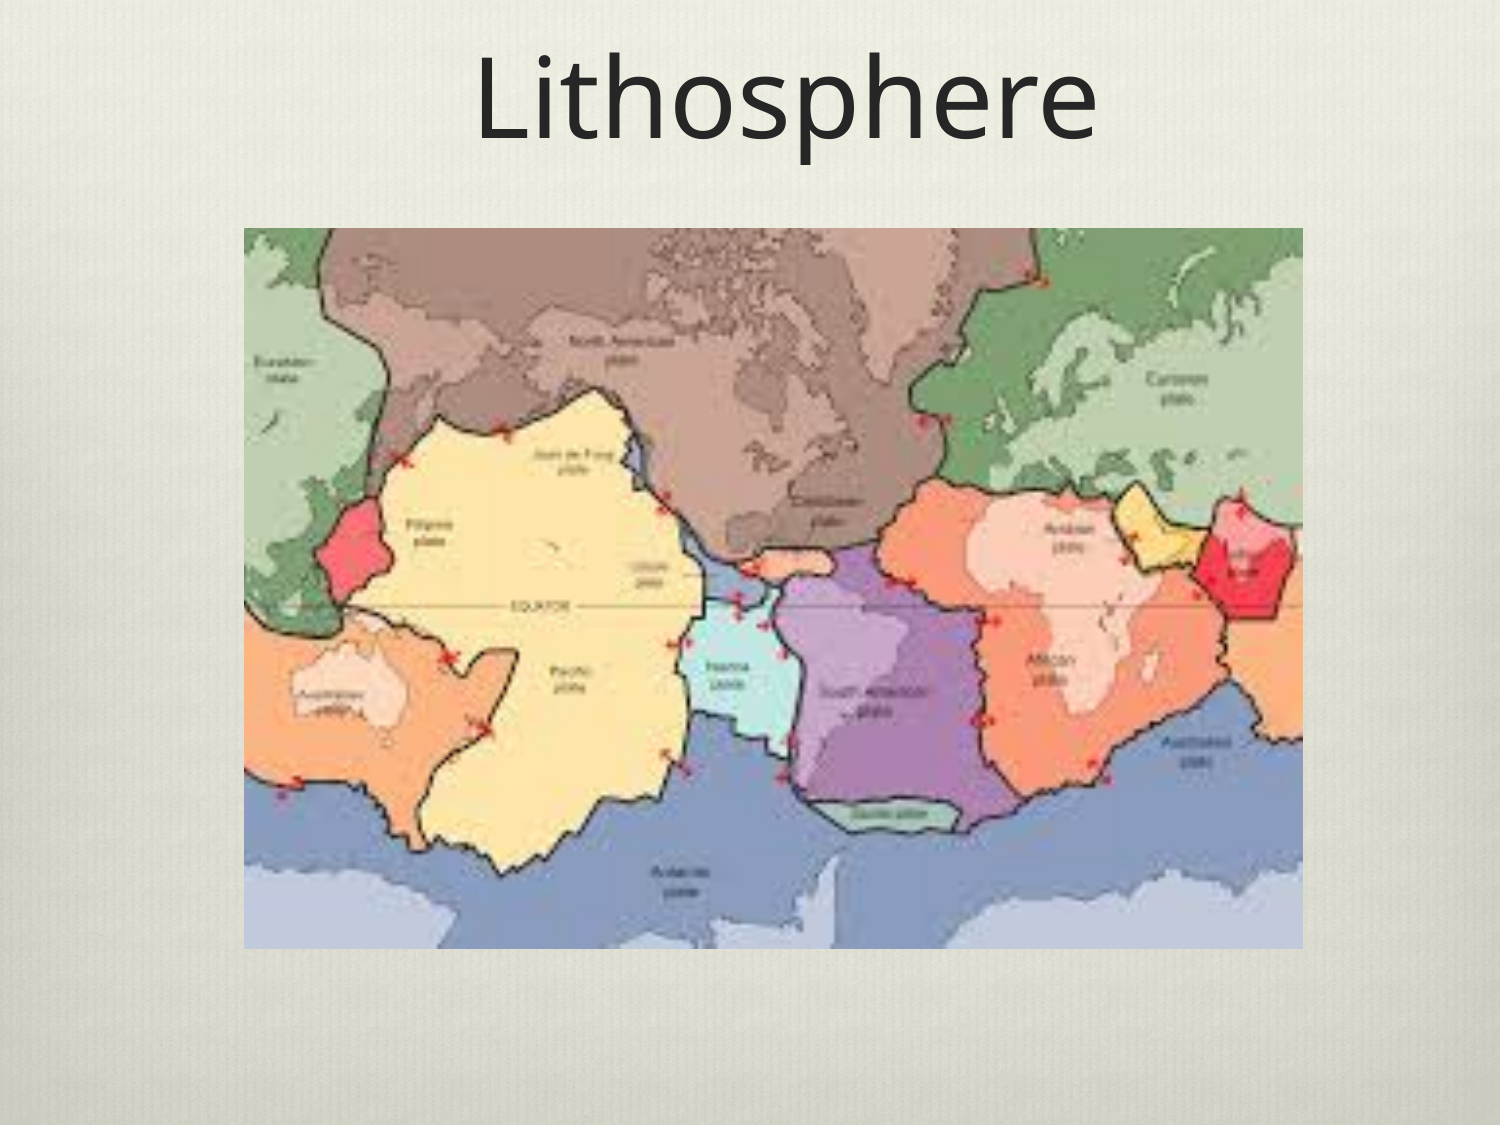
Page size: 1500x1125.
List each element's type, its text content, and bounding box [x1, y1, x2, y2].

title Lithosphere [301, 0, 1272, 188]
picture [243, 227, 1304, 950]
